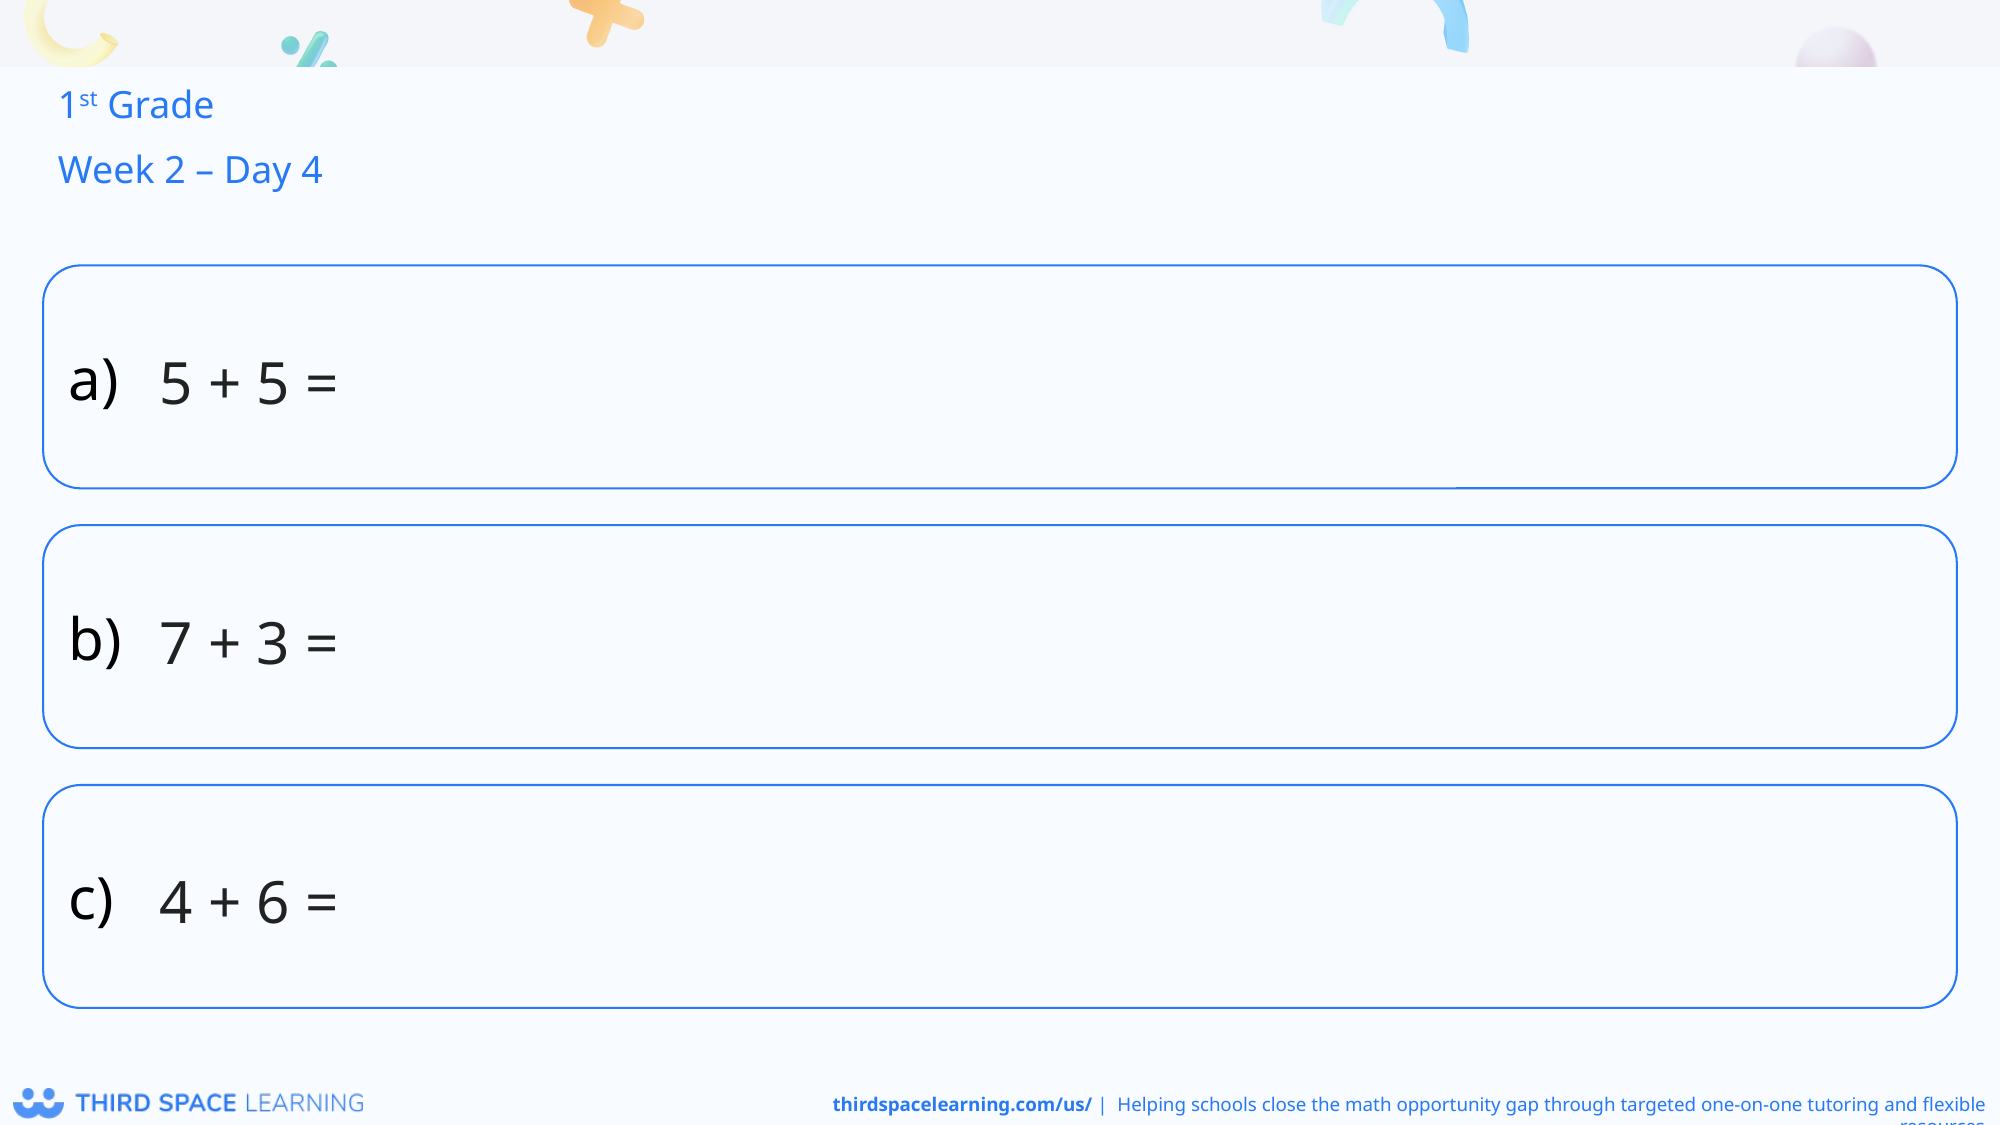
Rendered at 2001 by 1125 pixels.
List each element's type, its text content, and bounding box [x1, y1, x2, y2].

list 7 + 3 = [144, 548, 1922, 734]
list 4 + 6 = [144, 807, 1922, 994]
picture [13, 1088, 365, 1119]
list 5 + 5 = [144, 288, 1922, 474]
text_box 1st Grade Week 2 – Day 4 [43, 73, 509, 212]
picture [0, 0, 2000, 67]
